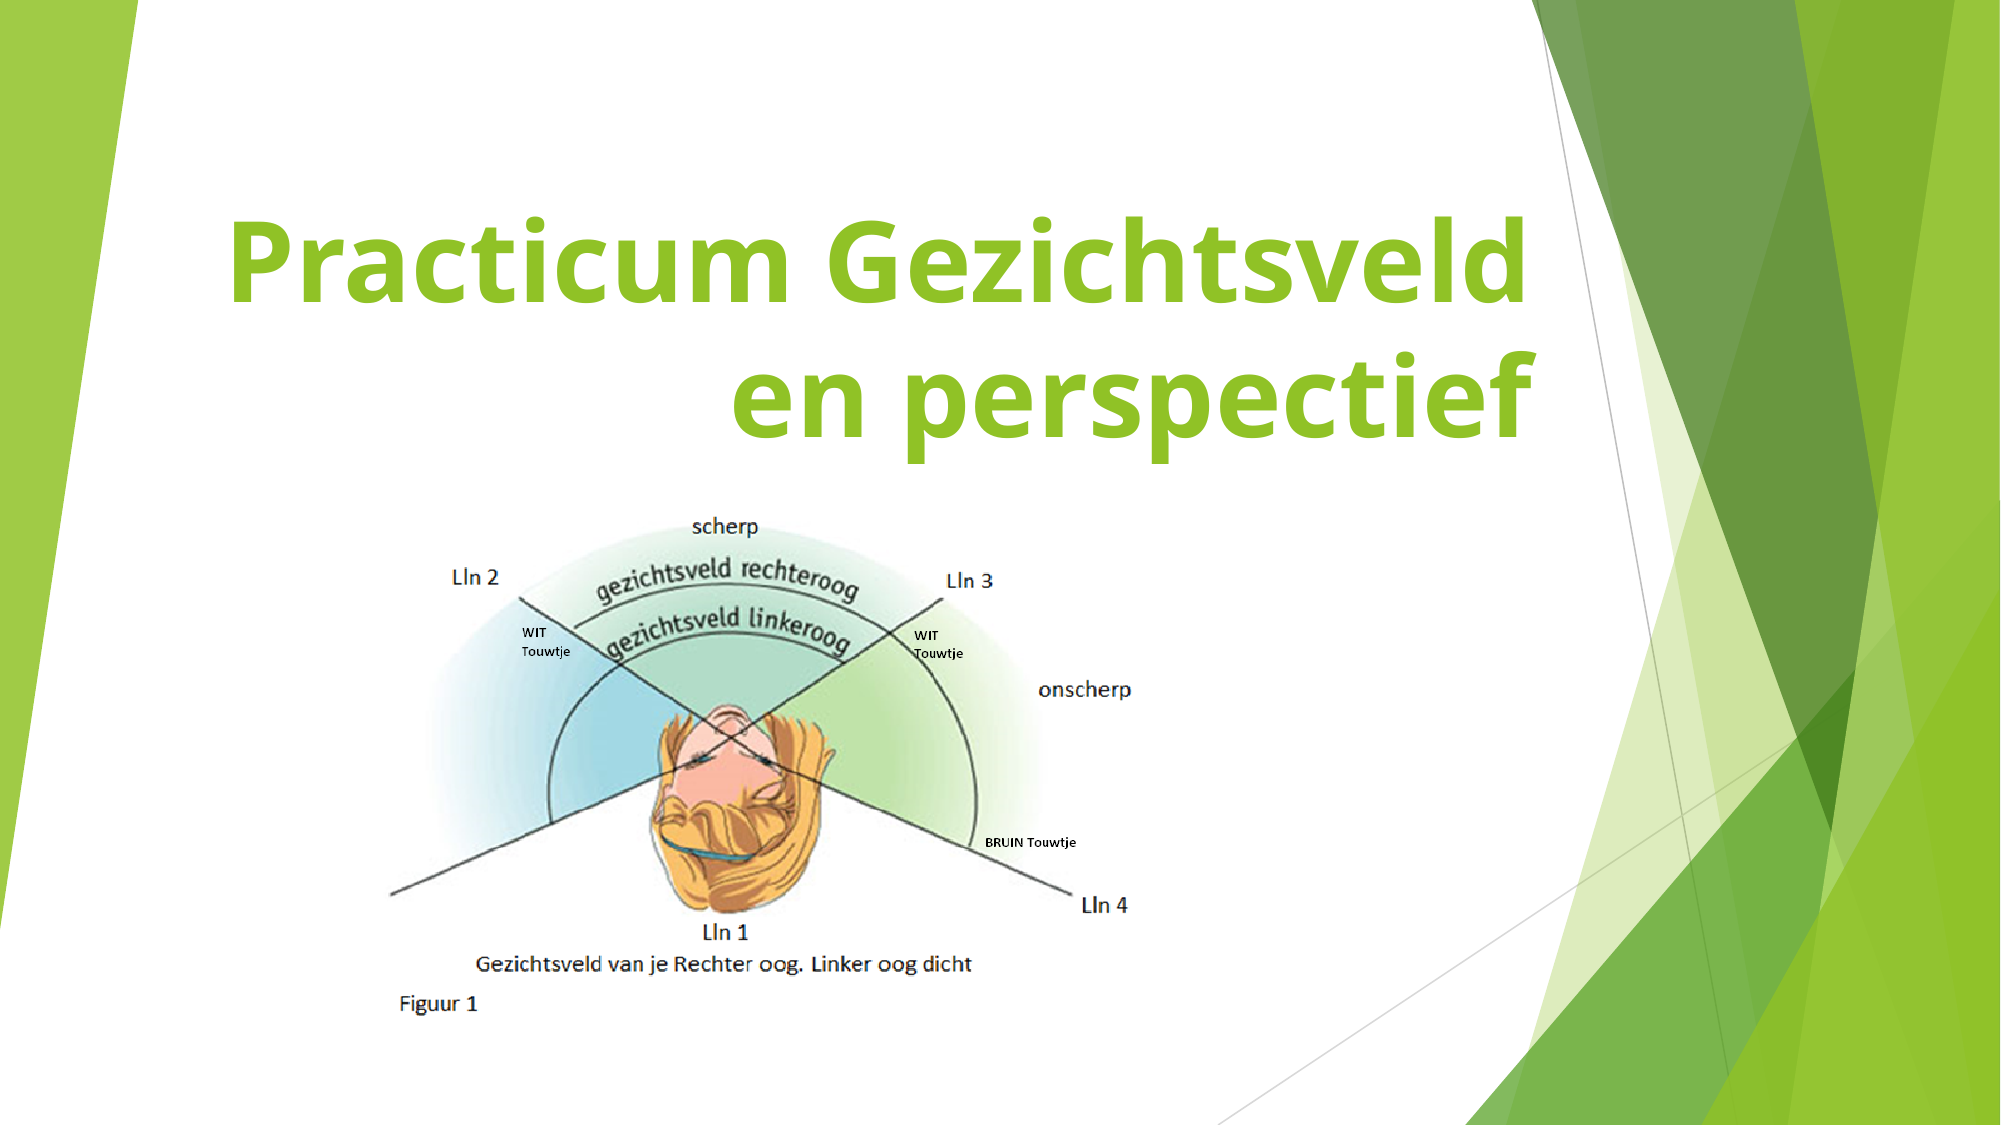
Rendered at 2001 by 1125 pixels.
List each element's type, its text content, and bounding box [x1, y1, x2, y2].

picture [376, 510, 1157, 1036]
title Practicum Gezichtsveld en perspectief [47, 76, 1548, 468]
